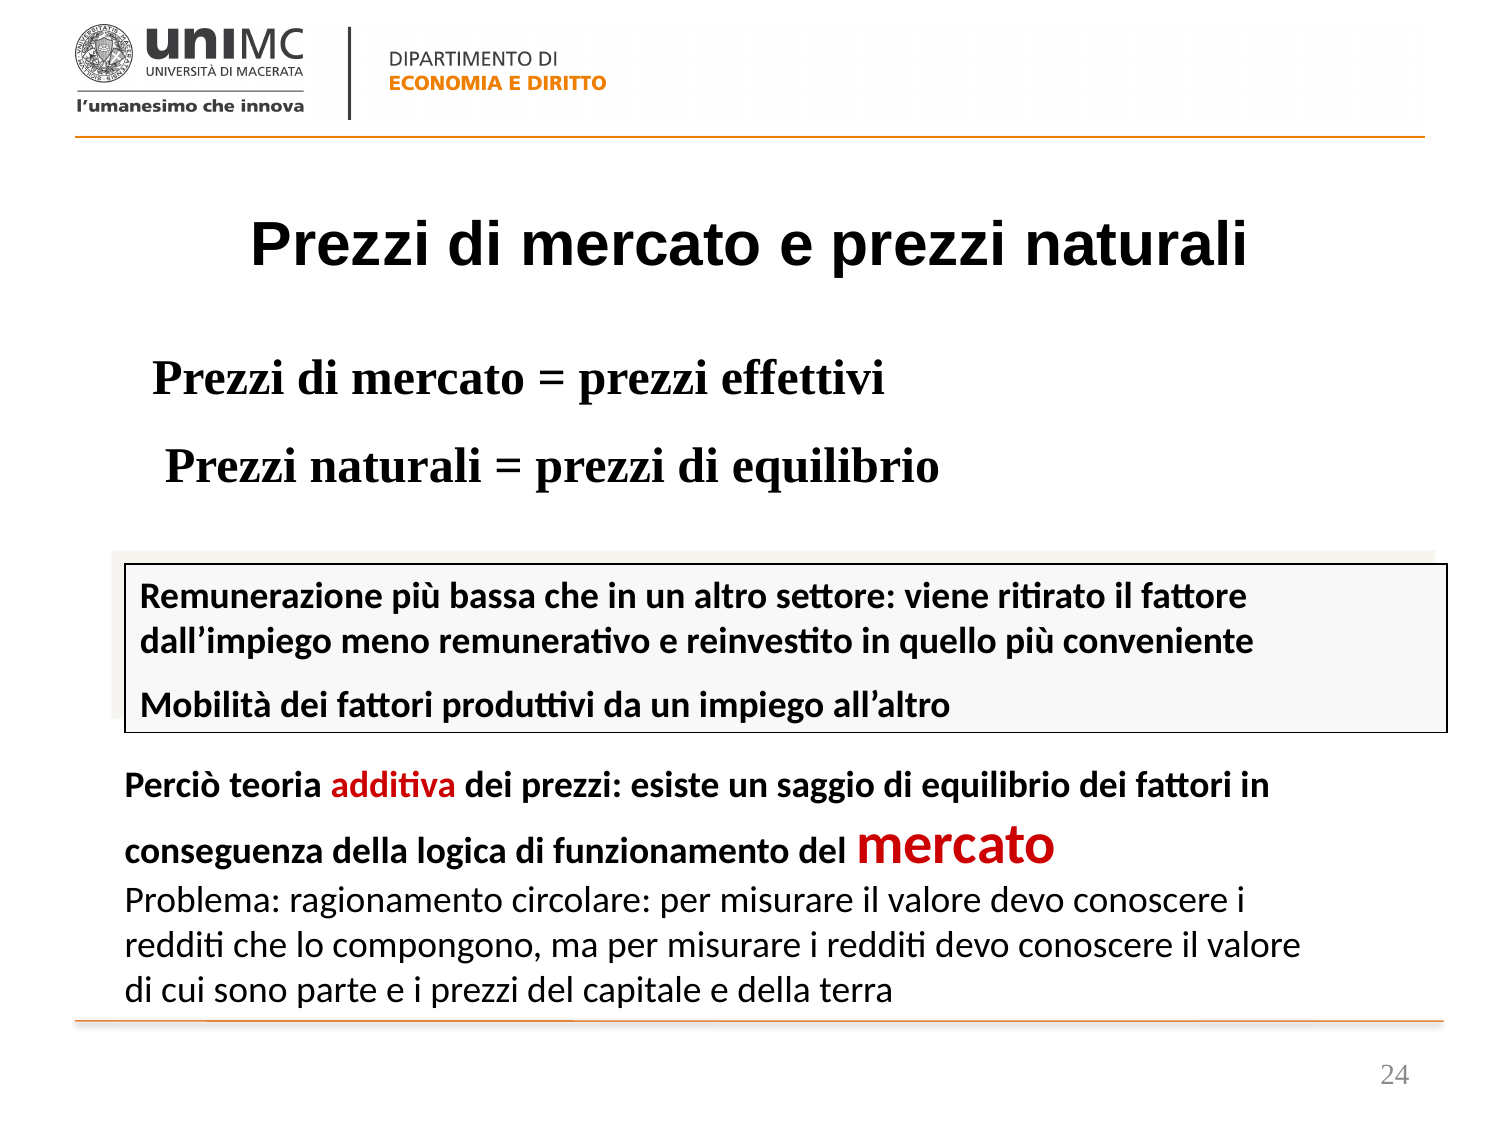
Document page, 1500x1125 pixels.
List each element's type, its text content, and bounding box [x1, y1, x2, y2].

title Prezzi di mercato e prezzi naturali [75, 195, 1425, 287]
text_box Prezzi di mercato = prezzi effettivi [137, 337, 1425, 413]
slide_number 24 [1074, 1042, 1425, 1103]
text_box Prezzi naturali = prezzi di equilibrio [150, 424, 1388, 500]
text_box Perciò teoria additiva dei prezzi: esiste un saggio di equilibrio dei fattori in conseguenza della logica di funzionamento del mercato Problema: ragionamento circolare: per misurare il valore devo conoscere i redditi che lo compongono, ma per misurare i redditi devo conoscere il valore di cui sono parte e i prezzi del capitale e della terra [109, 752, 1344, 1018]
text_box Remunerazione più bassa che in un altro settore: viene ritirato il fattore dall’impiego meno remunerativo e reinvestito in quello più conveniente Mobilità dei fattori produttivi da un impiego all’altro [124, 563, 1447, 733]
picture [75, 24, 1425, 138]
